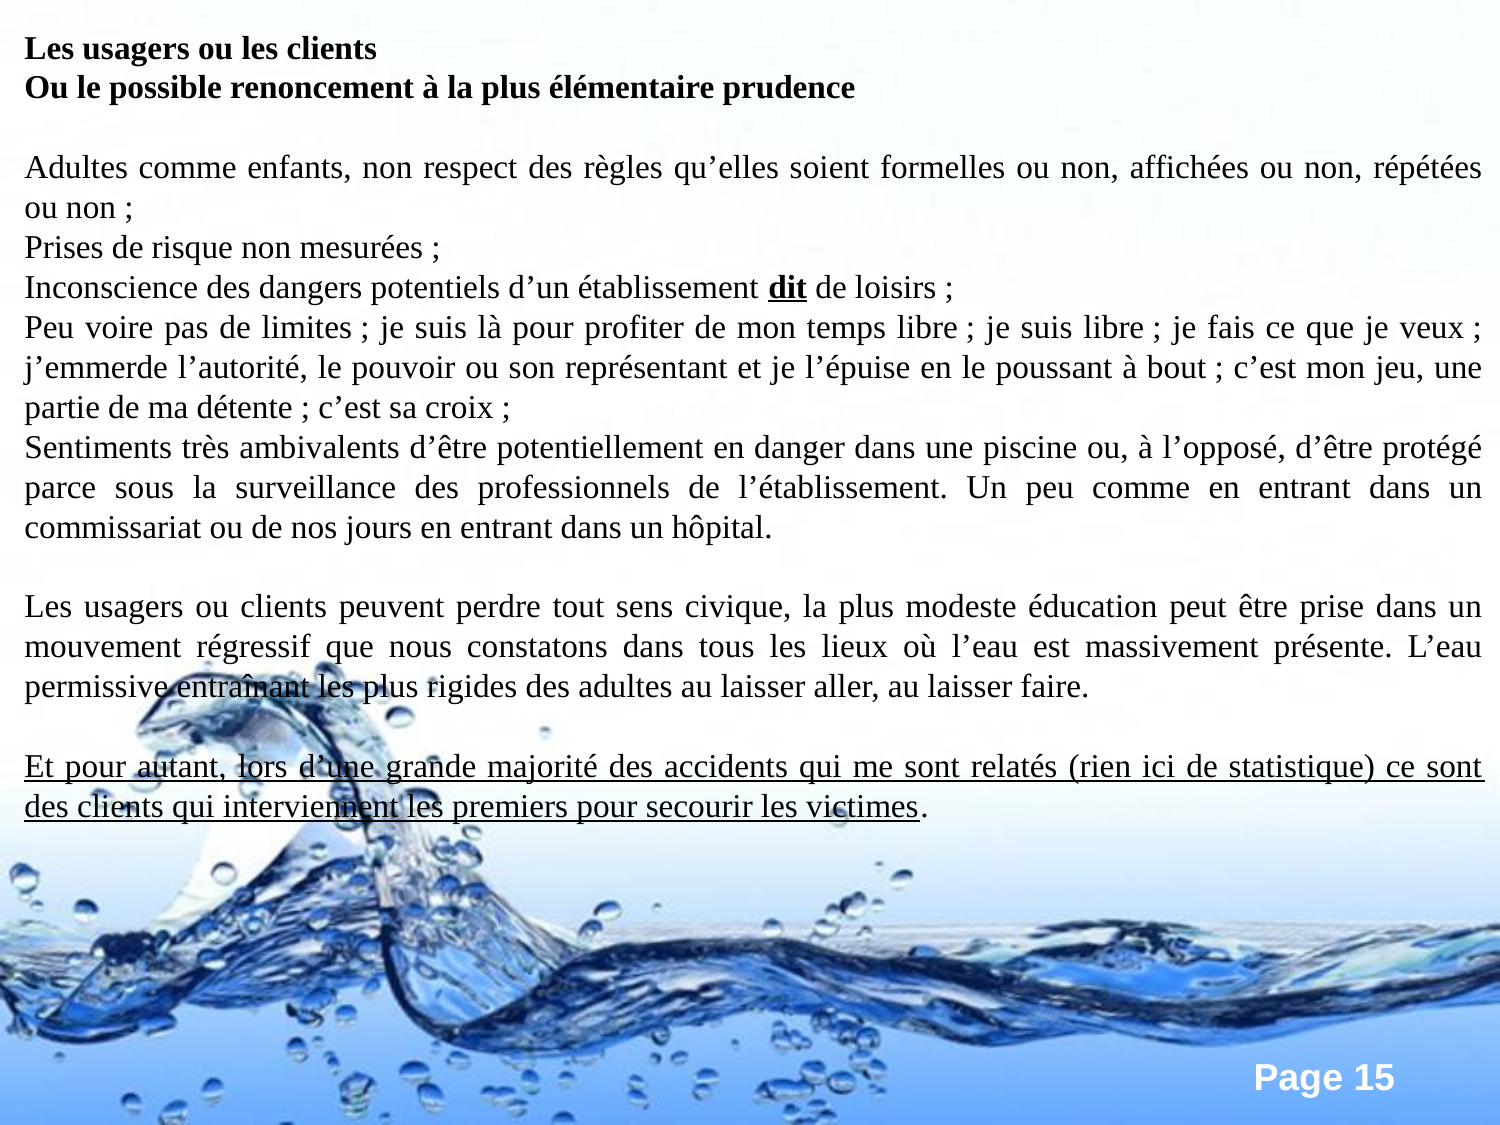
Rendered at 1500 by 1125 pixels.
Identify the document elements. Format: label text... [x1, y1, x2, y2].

picture [0, 0, 1500, 1125]
text_box Les usagers ou les clients Ou le possible renoncement à la plus élémentaire prudence Adultes comme enfants, non respect des règles qu’elles soient formelles ou non, affichées ou non, répétées ou non ; Prises de risque non mesurées ; Inconscience des dangers potentiels d’un établissement dit de loisirs ; Peu voire pas de limites ; je suis là pour profiter de mon temps libre ; je suis libre ; je fais ce que je veux ; j’emmerde l’autorité, le pouvoir ou son représentant et je l’épuise en le poussant à bout ; c’est mon jeu, une partie de ma détente ; c’est sa croix ; Sentiments très ambivalents d’être potentiellement en danger dans une piscine ou, à l’opposé, d’être protégé parce sous la surveillance des professionnels de l’établissement. Un peu comme en entrant dans un commissariat ou de nos jours en entrant dans un hôpital. Les usagers ou clients peuvent perdre tout sens civique, la plus modeste éducation peut être prise dans un mouvement régressif que nous constatons dans tous les lieux où l’eau est massivement présente. L’eau permissive entraînant les plus rigides des adultes au laisser aller, au laisser faire. Et pour autant, lors d’une grande majorité des accidents qui me sont relatés (rien ici de statistique) ce sont des clients qui interviennent les premiers pour secourir les victimes. [9, 18, 1500, 872]
